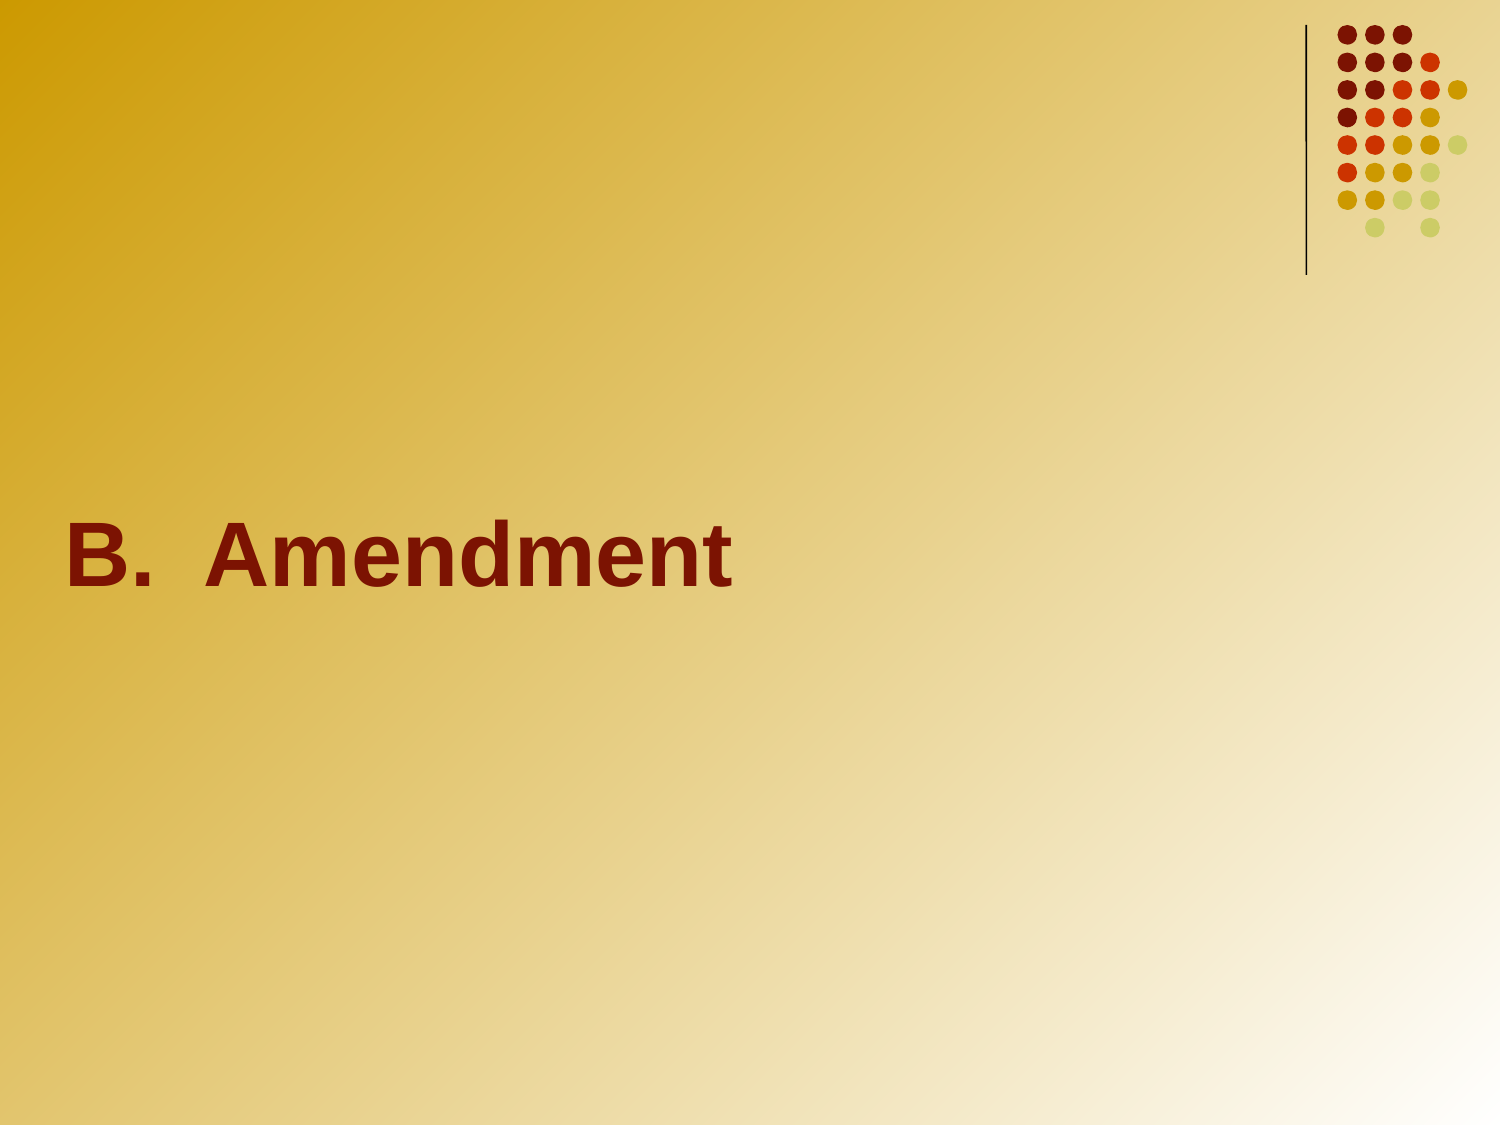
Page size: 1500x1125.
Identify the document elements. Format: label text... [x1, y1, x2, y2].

text_box B. Amendment [50, 487, 1363, 613]
